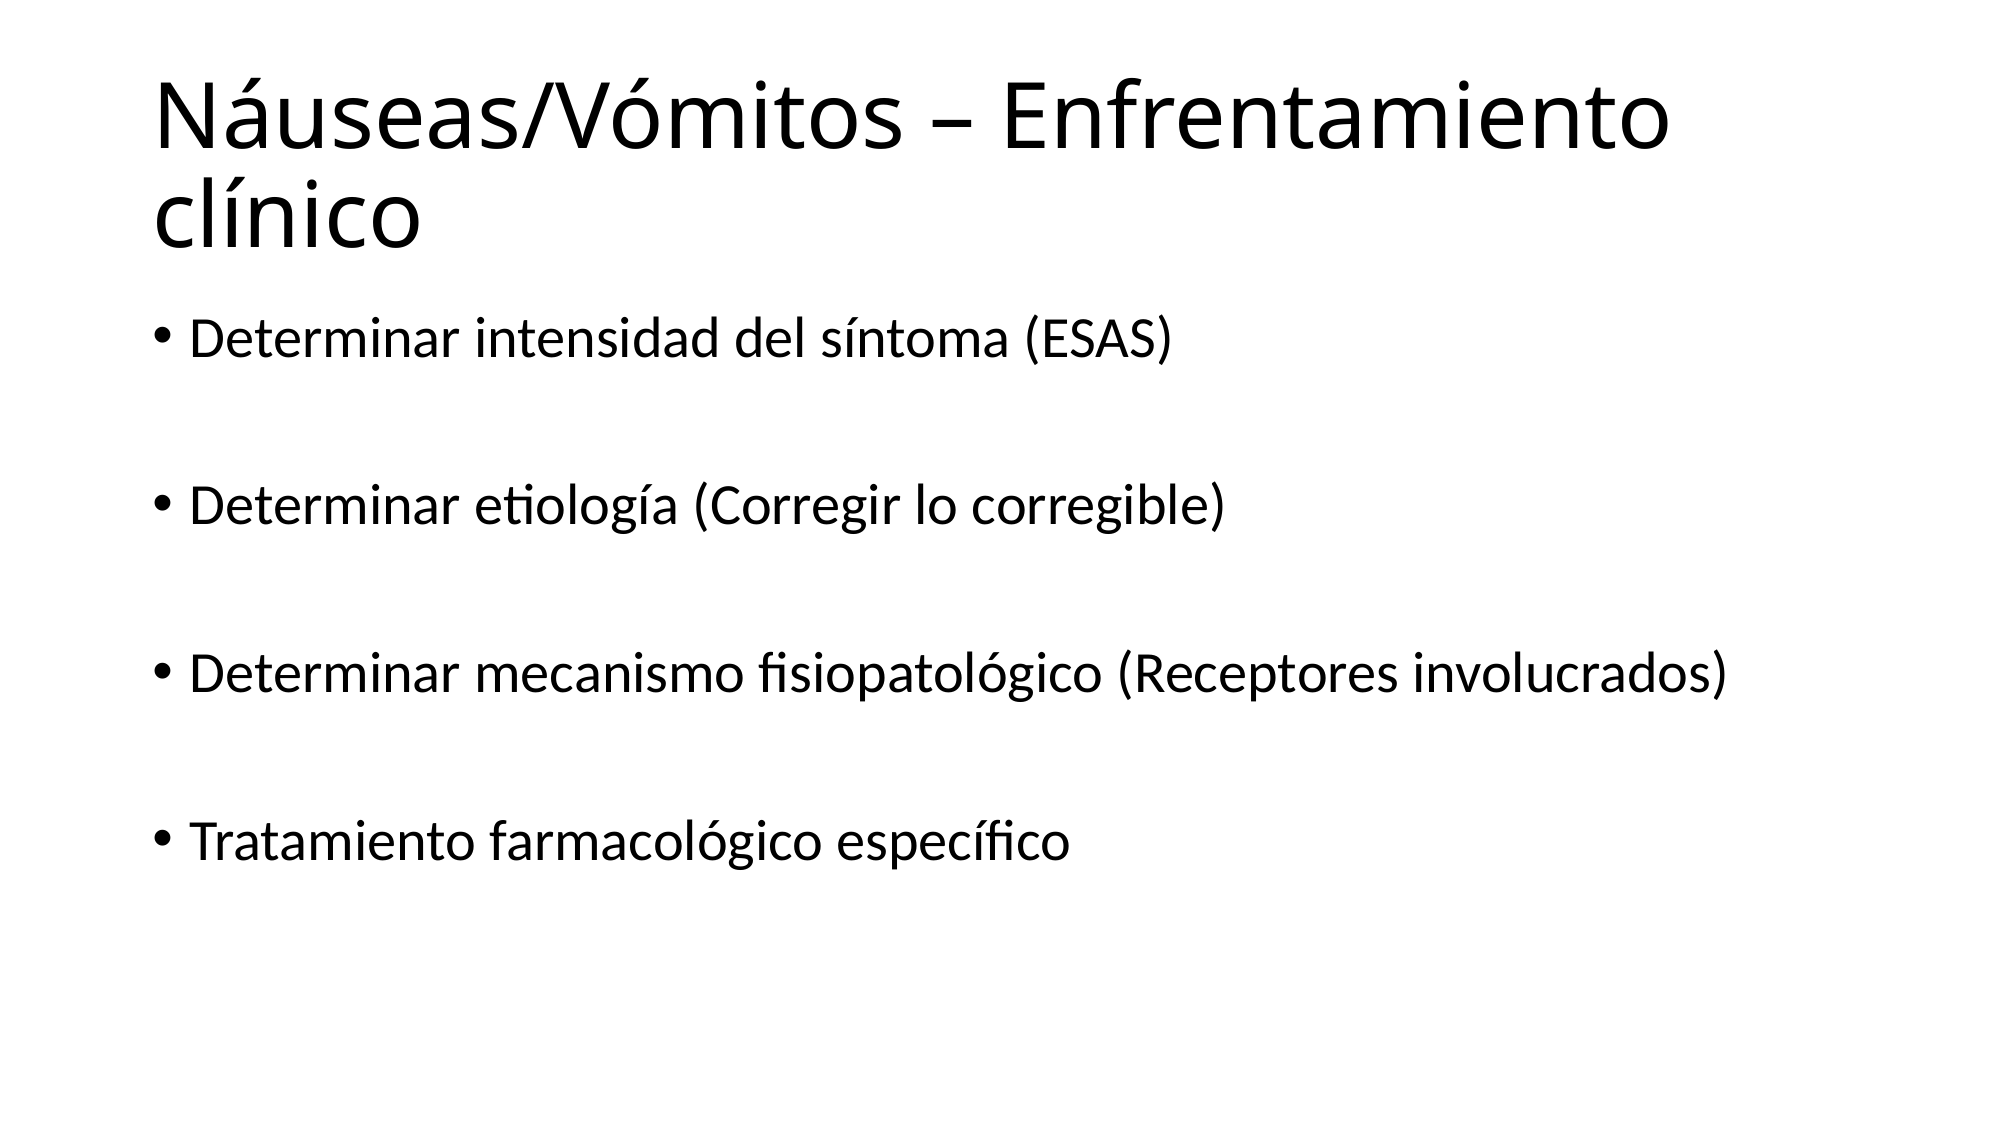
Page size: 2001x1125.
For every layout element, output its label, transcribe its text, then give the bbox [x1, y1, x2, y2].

list Determinar intensidad del síntoma (ESAS) Determinar etiología (Corregir lo corregible) Determinar mecanismo fisiopatológico (Receptores involucrados) Tratamiento farmacológico específico [137, 299, 1863, 1014]
title Náuseas/Vómitos – Enfrentamiento clínico [137, 59, 1863, 278]
